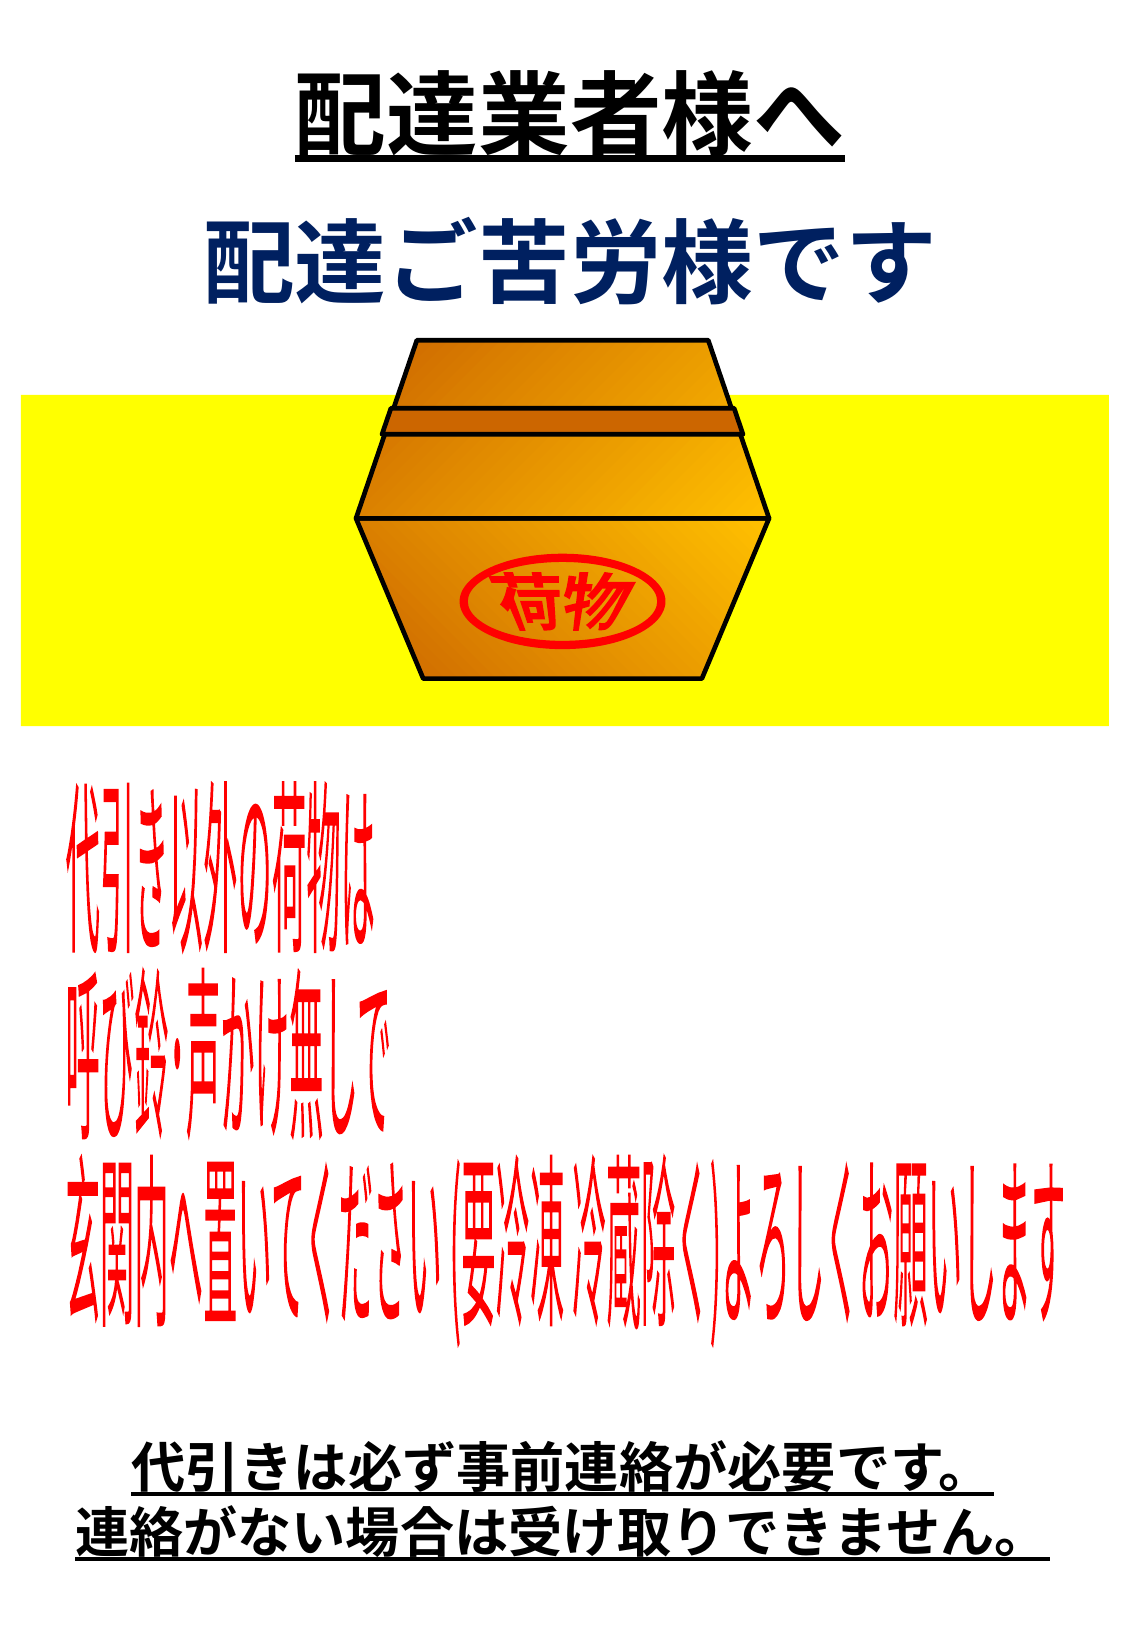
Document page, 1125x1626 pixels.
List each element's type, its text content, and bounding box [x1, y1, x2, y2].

text_box 代引き以外の荷物は 呼び鈴･声かけ無しで 玄関内へ置いてください (要冷凍 冷蔵除く) よろしくお願いします [135, 966, 150, 1134]
text_box 代引きは必ず事前連絡が必要です。 連絡がない場合は受け取りできません。 [35, 1426, 1090, 1571]
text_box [355, 339, 770, 679]
text_box [19, 393, 1111, 728]
text_box 配達業者様へ 配達ご苦労様です [188, 49, 953, 322]
text_box 代引き以外の荷物は 呼び鈴･声かけ無しで 玄関内へ置いてください (要冷凍 冷蔵除く) よろしくお願いします [107, 1162, 132, 1325]
